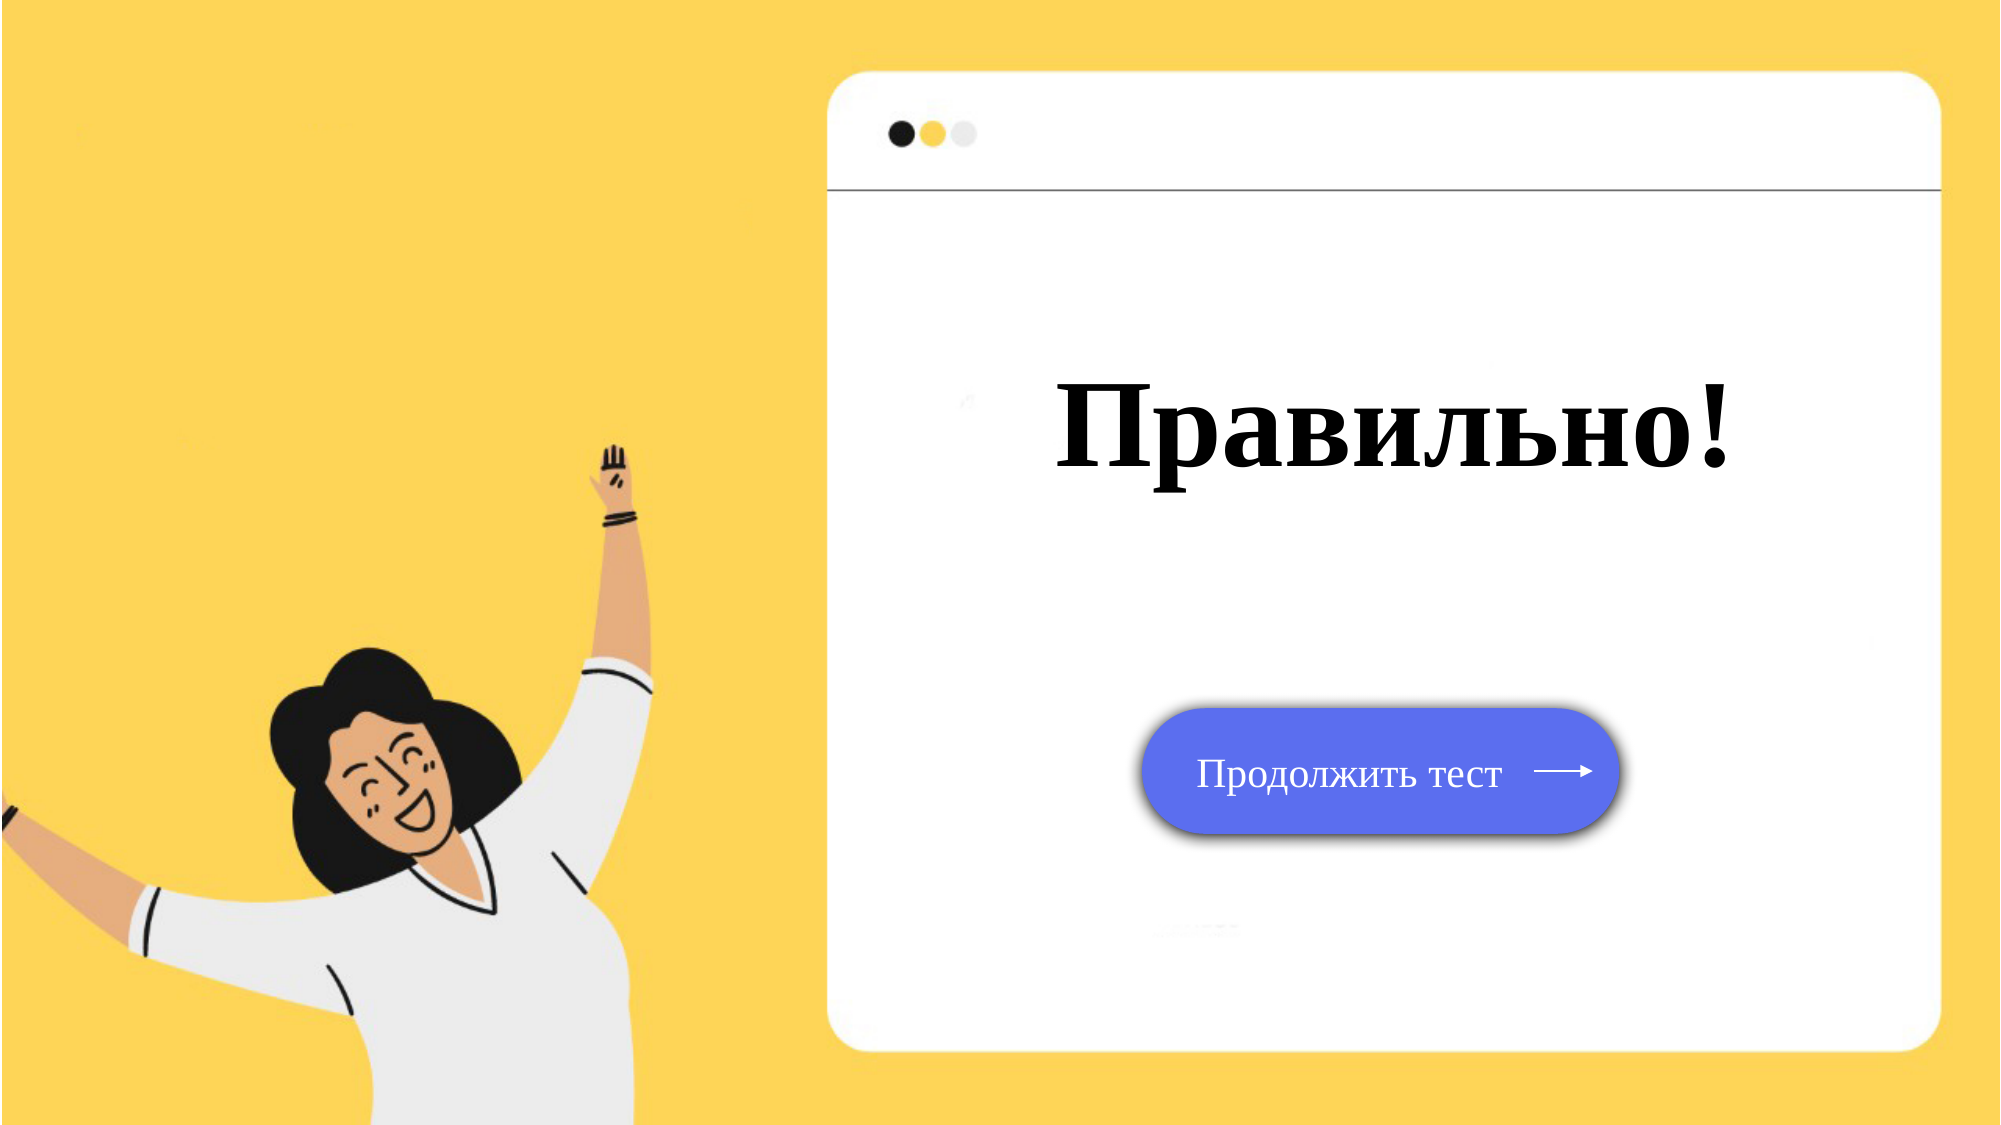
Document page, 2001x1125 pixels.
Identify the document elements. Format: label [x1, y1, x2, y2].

picture [2, 0, 2000, 1125]
text_box [1142, 708, 1620, 834]
